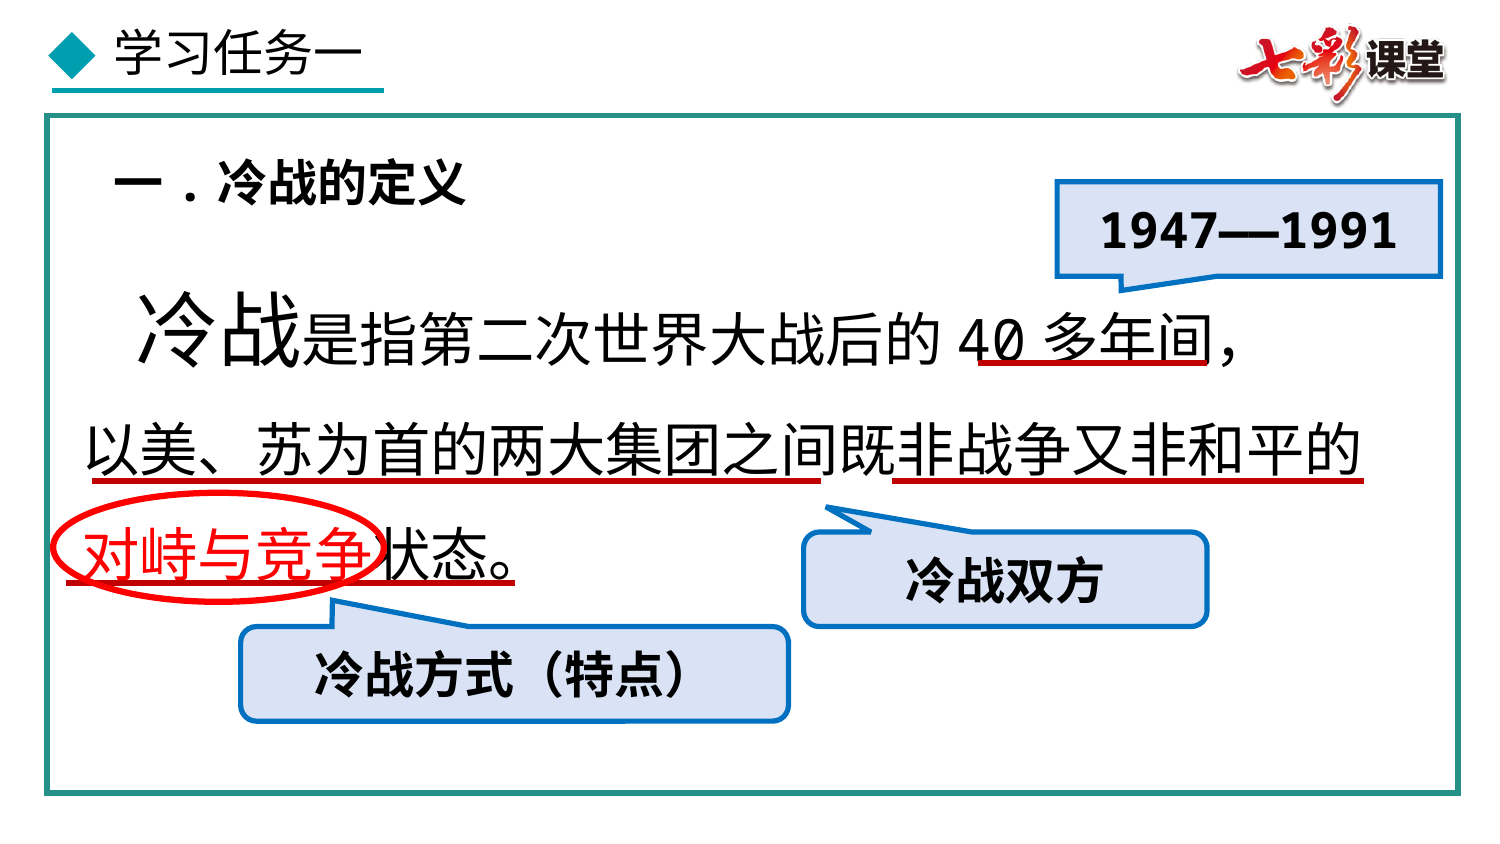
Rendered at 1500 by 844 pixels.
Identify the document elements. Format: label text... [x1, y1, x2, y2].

text_box [93, 584, 344, 603]
text_box 冷战双方 [802, 505, 1209, 628]
picture [1234, 20, 1451, 108]
text_box [52, 491, 385, 582]
text_box 冷战是指第二次世界大战后的40多年间， 以美、苏为首的两大集团之间既非战争又非和平的 对峙与竞争状态。 [66, 221, 1458, 701]
text_box 一.冷战的定义 [98, 143, 483, 219]
text_box 1947——1991 [1056, 180, 1442, 292]
text_box 冷战方式（特点） [239, 599, 790, 723]
